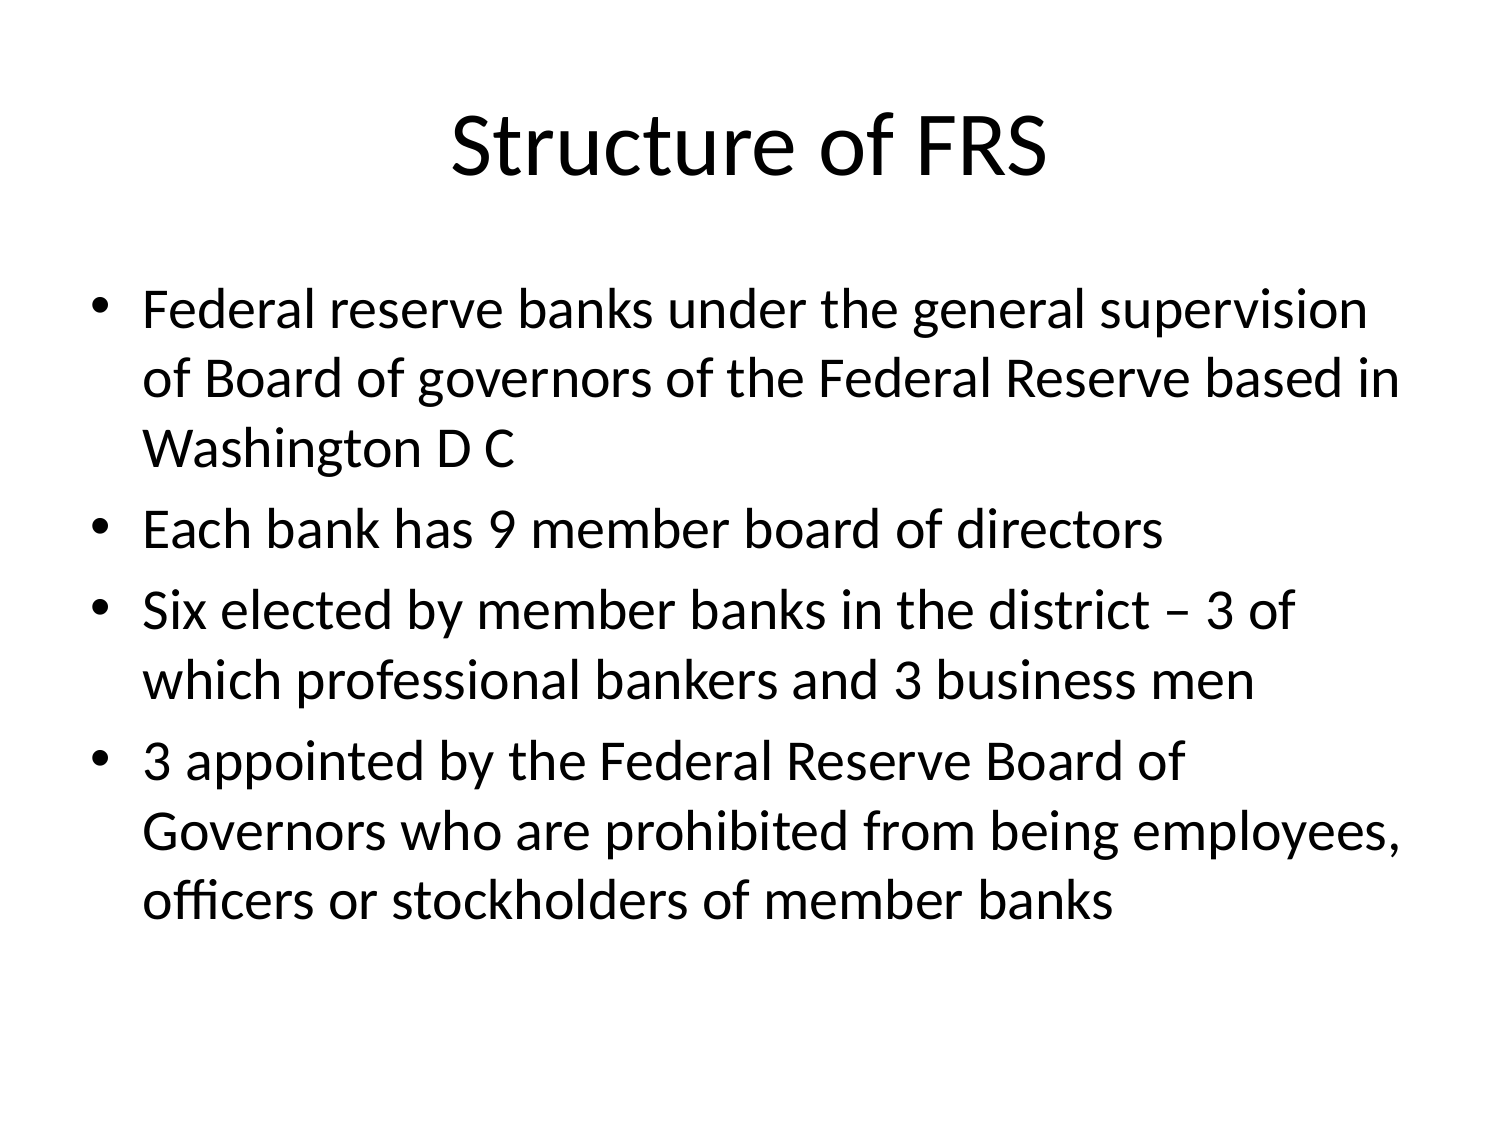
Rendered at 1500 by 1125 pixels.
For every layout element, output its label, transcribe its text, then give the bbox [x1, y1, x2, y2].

title Structure of FRS [75, 45, 1425, 233]
list Federal reserve banks under the general supervision of Board of governors of the Federal Reserve based in Washington D C Each bank has 9 member board of directors Six elected by member banks in the district – 3 of which professional bankers and 3 business men 3 appointed by the Federal Reserve Board of Governors who are prohibited from being employees, officers or stockholders of member banks [75, 262, 1425, 1005]
